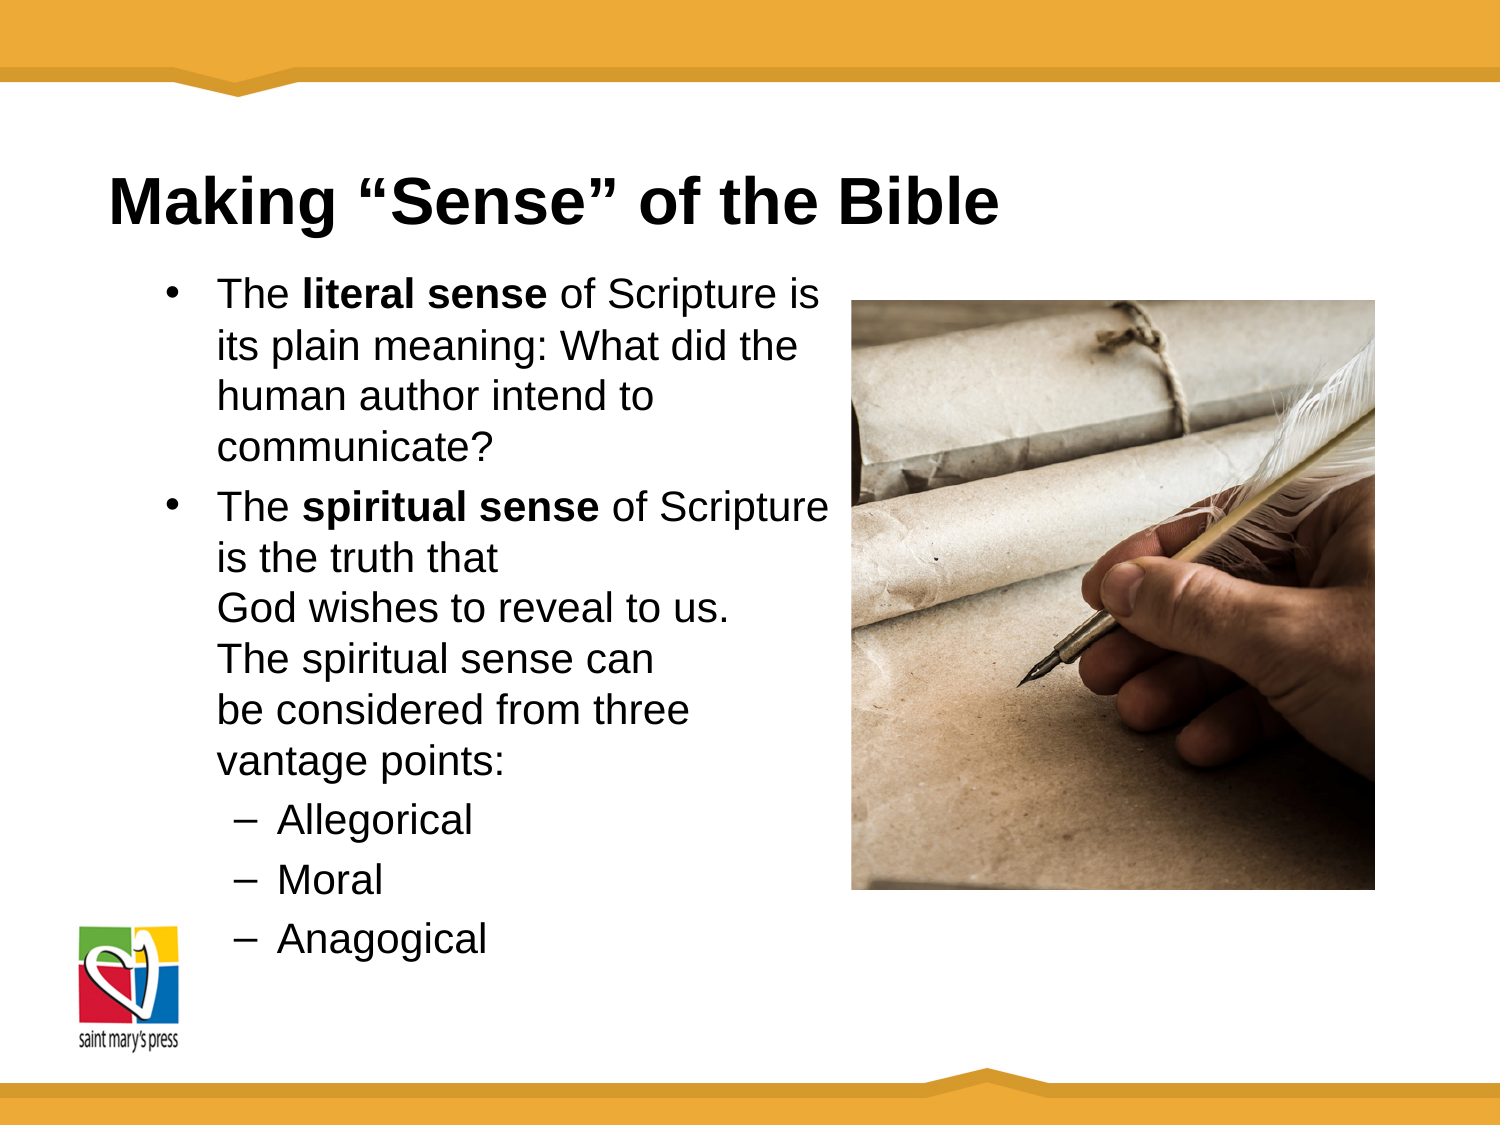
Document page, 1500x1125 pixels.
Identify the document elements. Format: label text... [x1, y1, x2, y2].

list The literal sense of Scripture is its plain meaning: What did the human author intend to communicate? The spiritual sense of Scripture is the truth that God wishes to reveal to us. The spiritual sense can be considered from three vantage points: Allegorical Moral Anagogical [150, 259, 850, 977]
title Making “Sense” of the Bible [93, 135, 1482, 261]
picture [0, 0, 1500, 1125]
